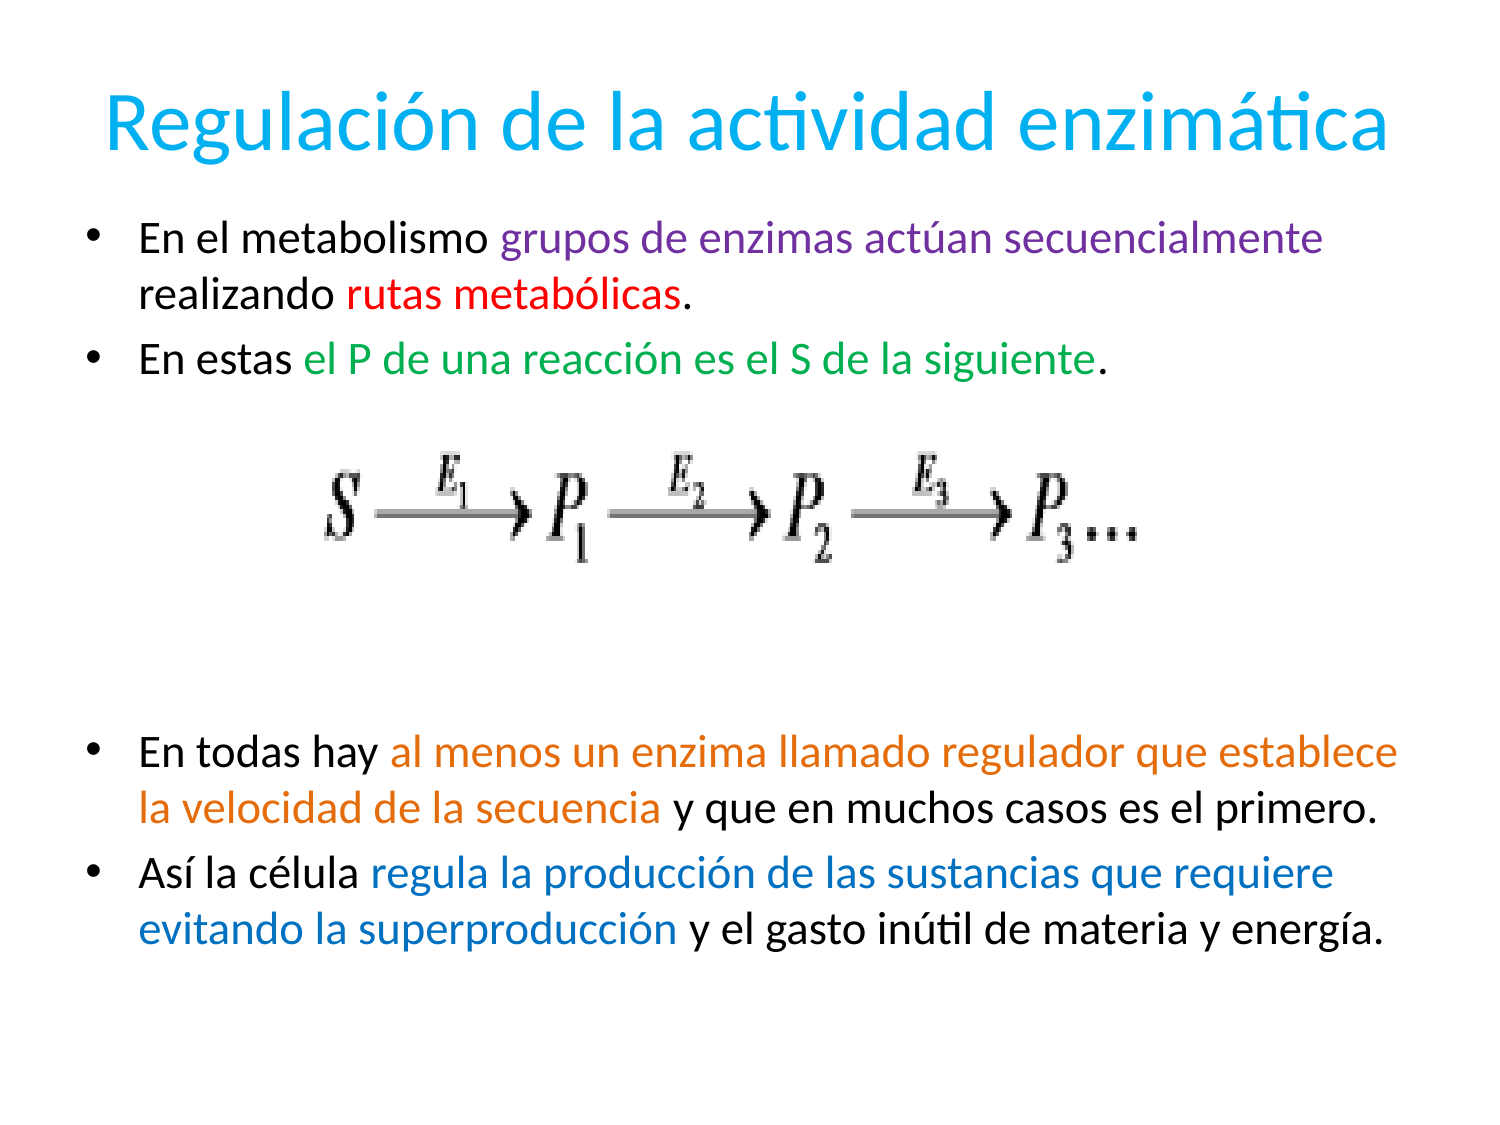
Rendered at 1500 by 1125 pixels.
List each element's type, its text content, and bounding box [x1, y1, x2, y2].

picture [316, 433, 1149, 587]
title Regulación de la actividad enzimática [70, 45, 1425, 188]
list En el metabolismo grupos de enzimas actúan secuencialmente realizando rutas metabólicas. En estas el P de una reacción es el S de la siguiente. En todas hay al menos un enzima llamado regulador que establece la velocidad de la secuencia y que en muchos casos es el primero. Así la célula regula la producción de las sustancias que requiere evitando la superproducción y el gasto inútil de materia y energía. [70, 199, 1425, 1079]
